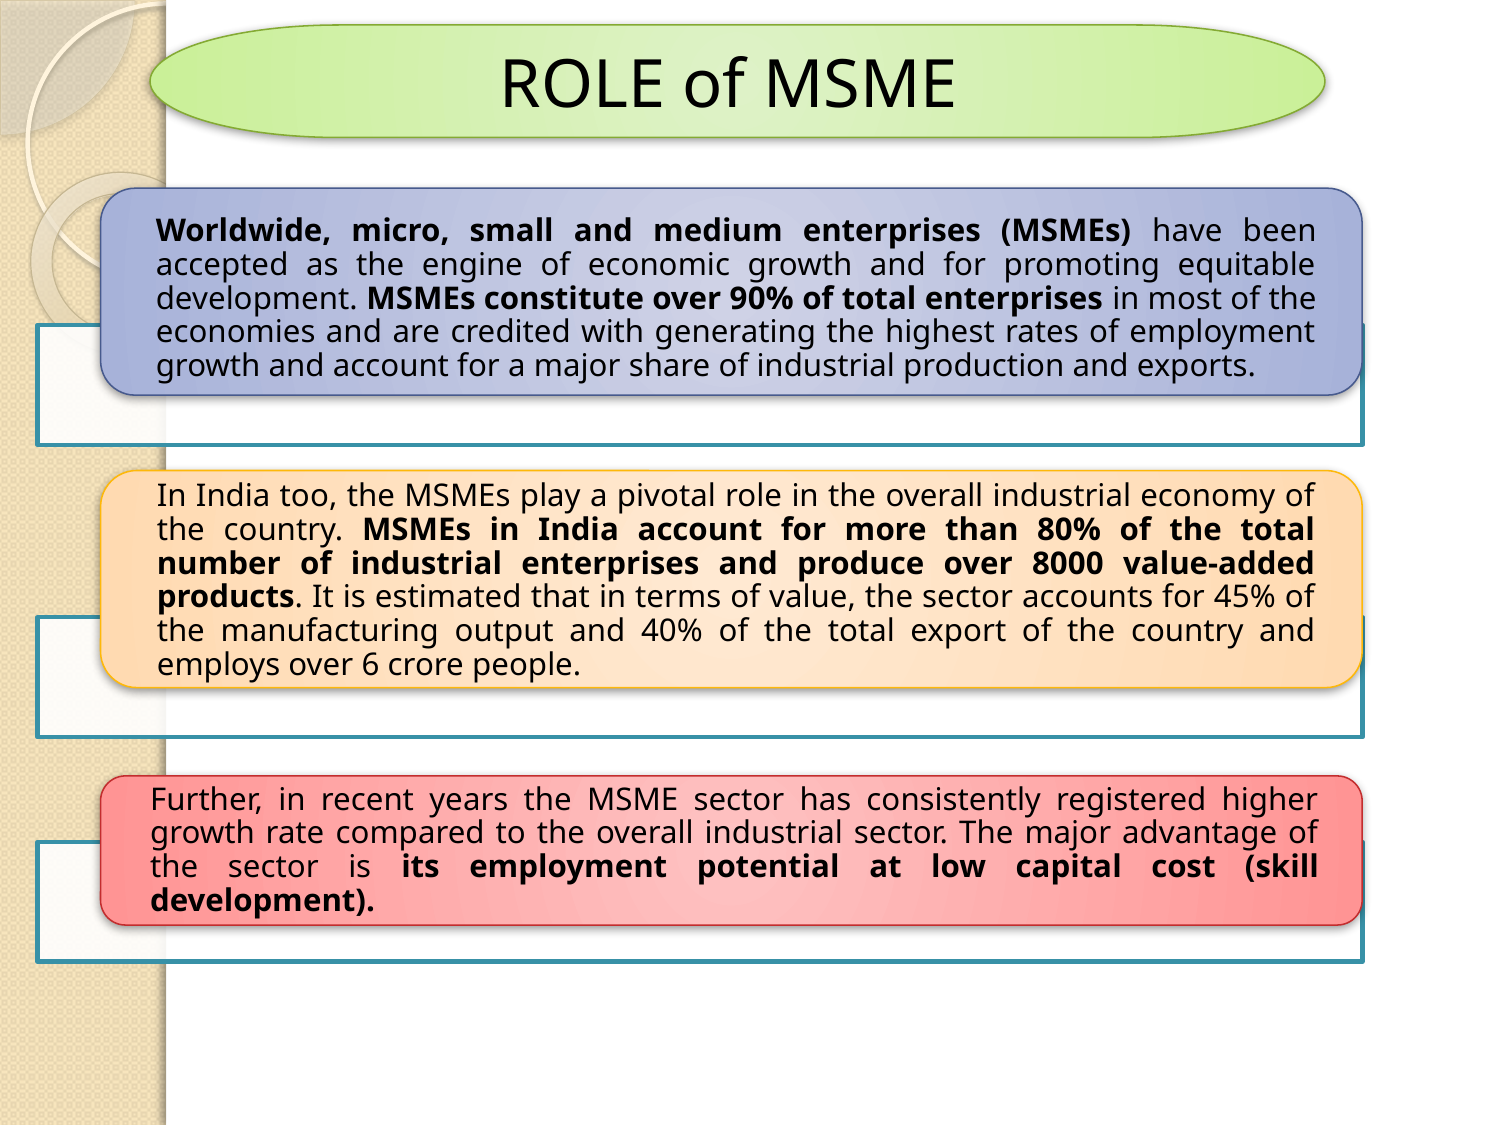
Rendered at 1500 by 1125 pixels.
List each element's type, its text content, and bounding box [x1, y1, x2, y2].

text_box ROLE of MSME [149, 24, 1326, 139]
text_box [37, 174, 1363, 976]
